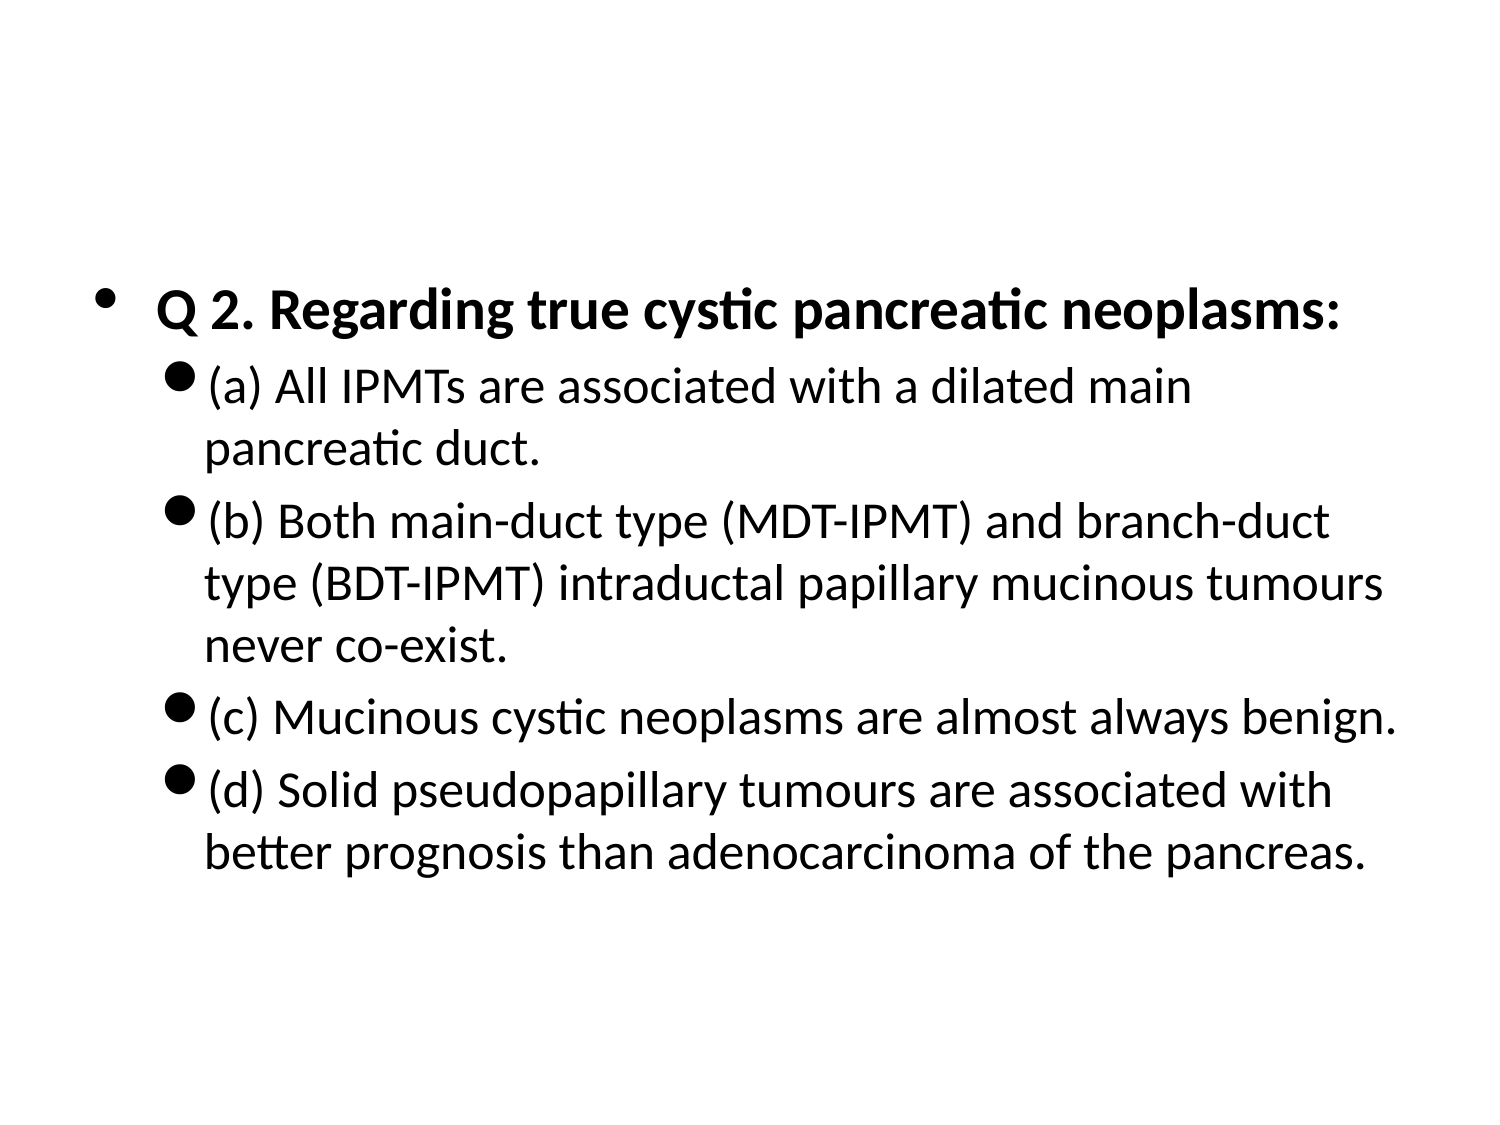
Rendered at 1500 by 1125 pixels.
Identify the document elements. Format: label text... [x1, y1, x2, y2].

list Q 2. Regarding true cystic pancreatic neoplasms: (a) All IPMTs are associated with a dilated main pancreatic duct. (b) Both main-duct type (MDT-IPMT) and branch-duct type (BDT-IPMT) intraductal papillary mucinous tumours never co-exist. (c) Mucinous cystic neoplasms are almost always benign. (d) Solid pseudopapillary tumours are associated with better prognosis than adenocarcinoma of the pancreas. [75, 262, 1425, 1005]
